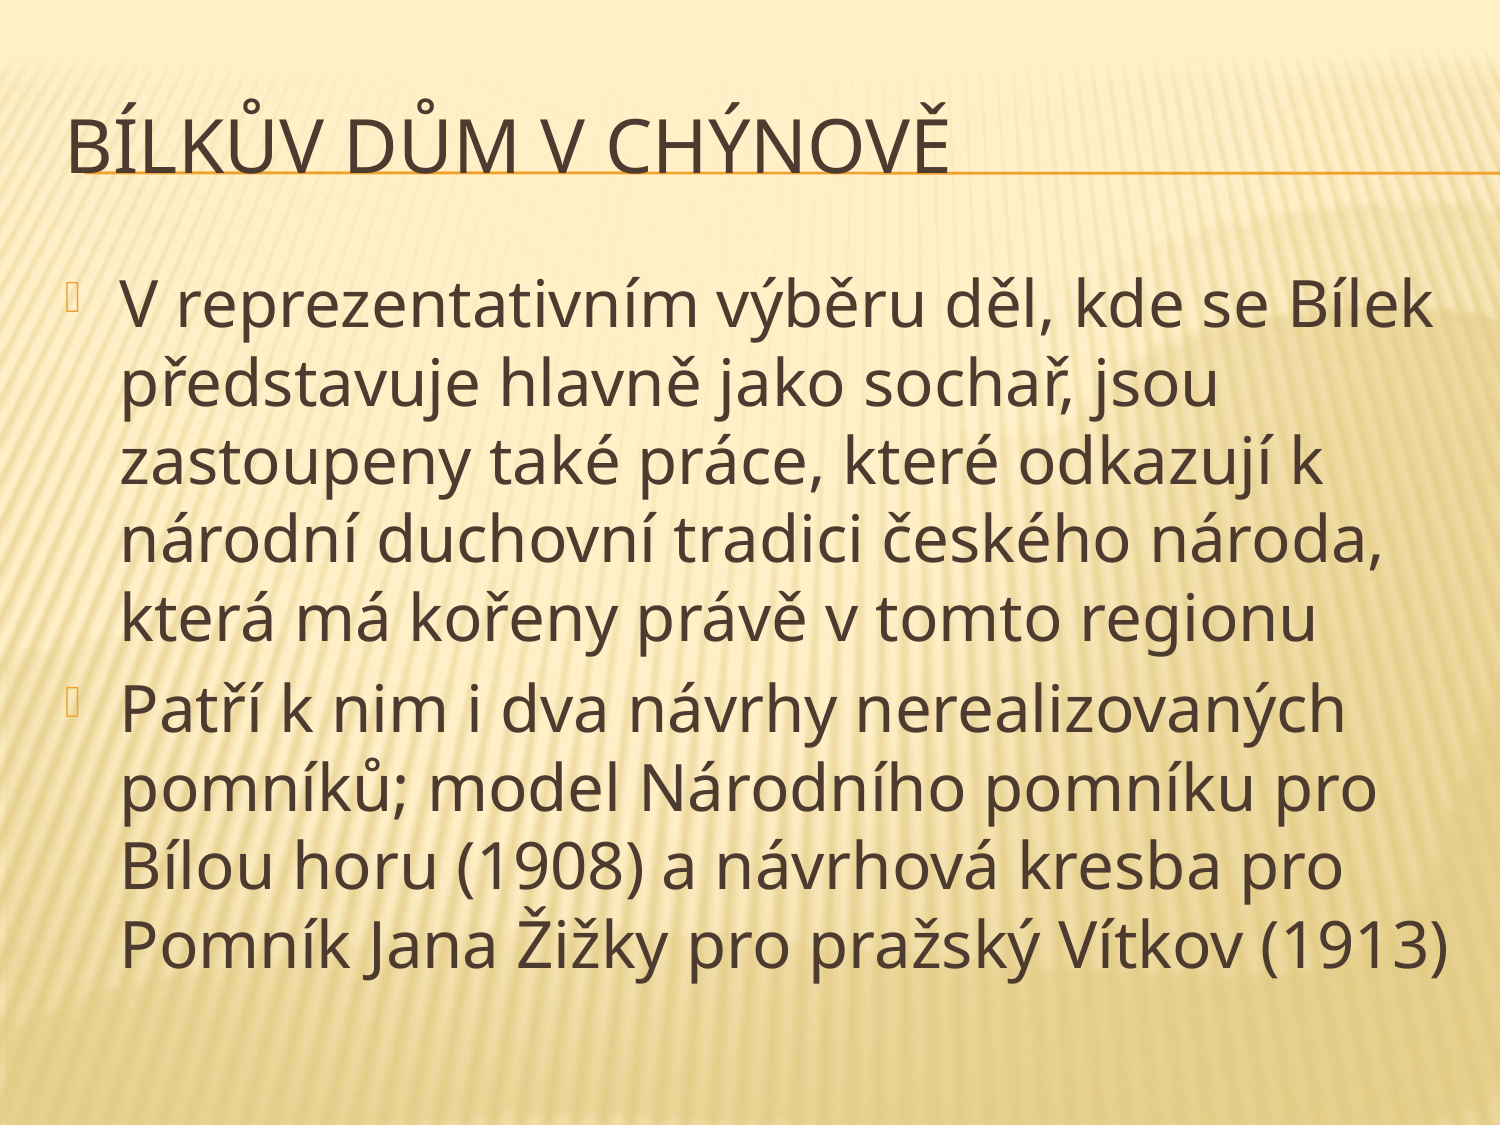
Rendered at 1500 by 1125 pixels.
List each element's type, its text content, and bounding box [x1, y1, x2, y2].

list V reprezentativním výběru děl, kde se Bílek představuje hlavně jako sochař, jsou zastoupeny také práce, které odkazují k národní duchovní tradici českého národa, která má kořeny právě v tomto regionu Patří k nim i dva návrhy nerealizovaných pomníků; model Národního pomníku pro Bílou horu (1908) a návrhová kresba pro Pomník Jana Žižky pro pražský Vítkov (1913) [50, 254, 1475, 998]
title Bílkův dům v chýnově [50, 75, 1475, 213]
